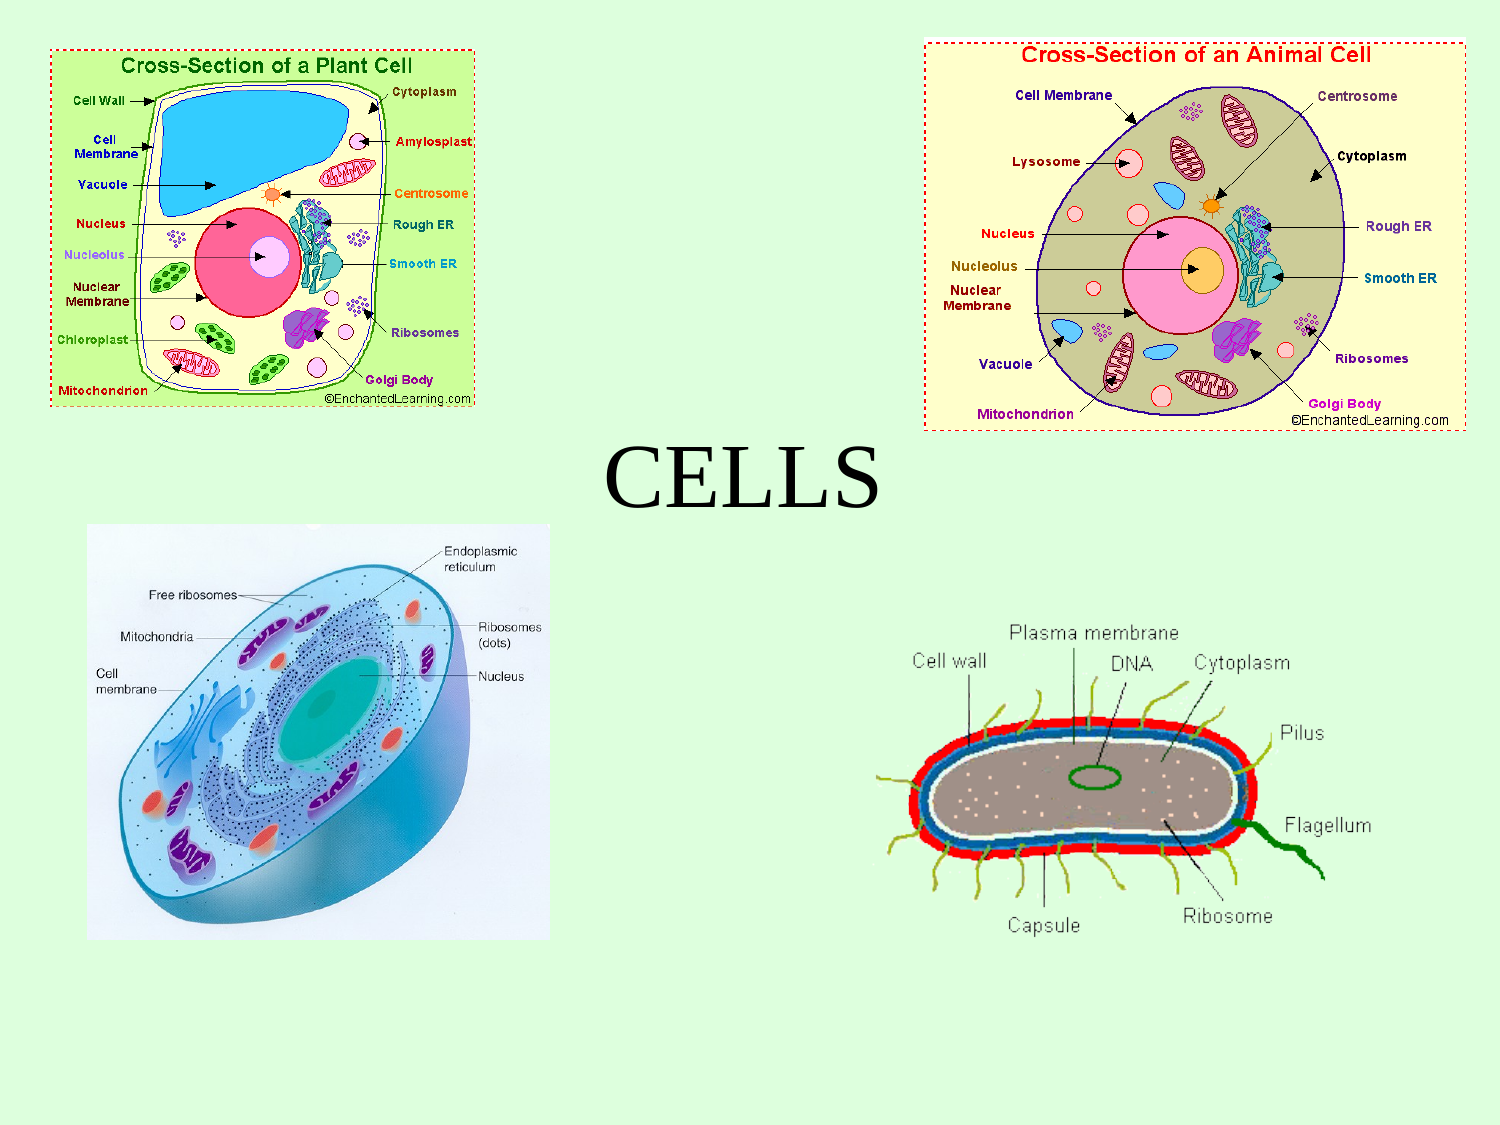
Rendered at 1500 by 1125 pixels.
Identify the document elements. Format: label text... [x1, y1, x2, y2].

picture [49, 49, 476, 407]
picture [862, 612, 1385, 951]
title CELLS [387, 350, 1100, 592]
picture [87, 524, 551, 941]
picture [924, 37, 1466, 431]
